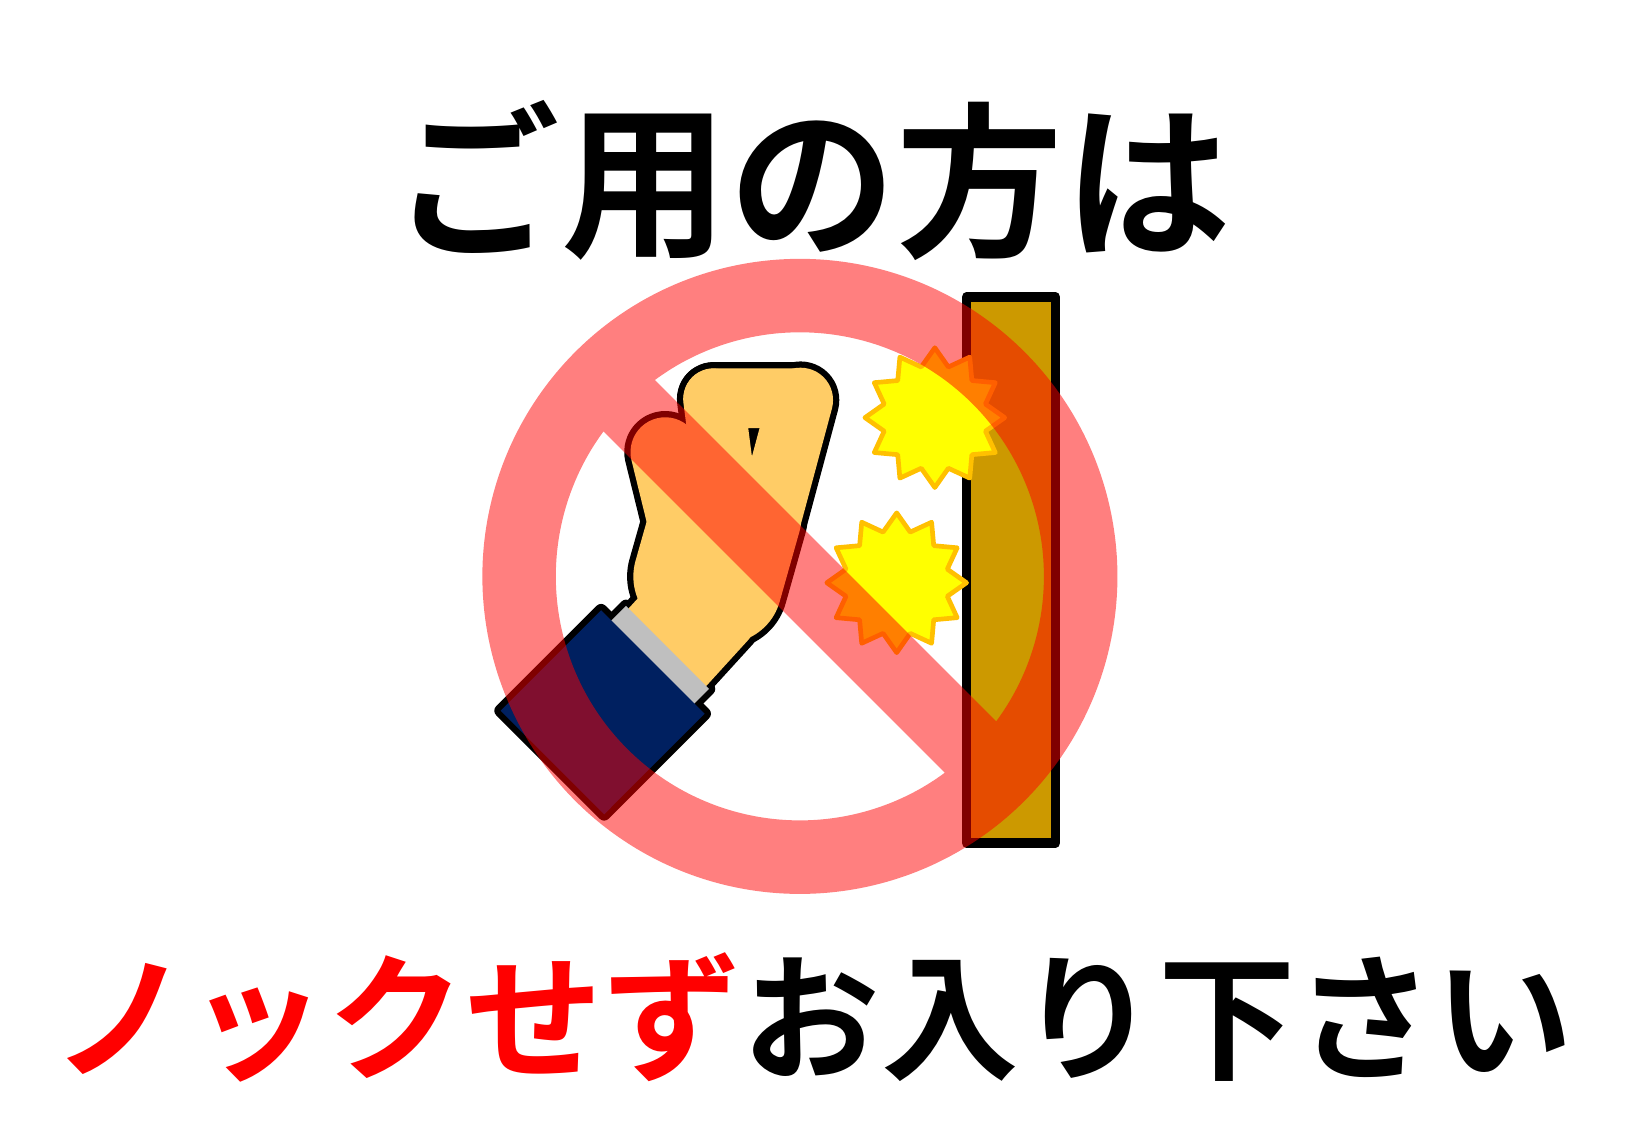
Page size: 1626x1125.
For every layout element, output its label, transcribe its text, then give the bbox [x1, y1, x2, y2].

text_box ご用の方は [0, 70, 1625, 285]
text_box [442, 258, 1118, 895]
text_box ノックせずお入り下さい [0, 924, 1625, 1105]
